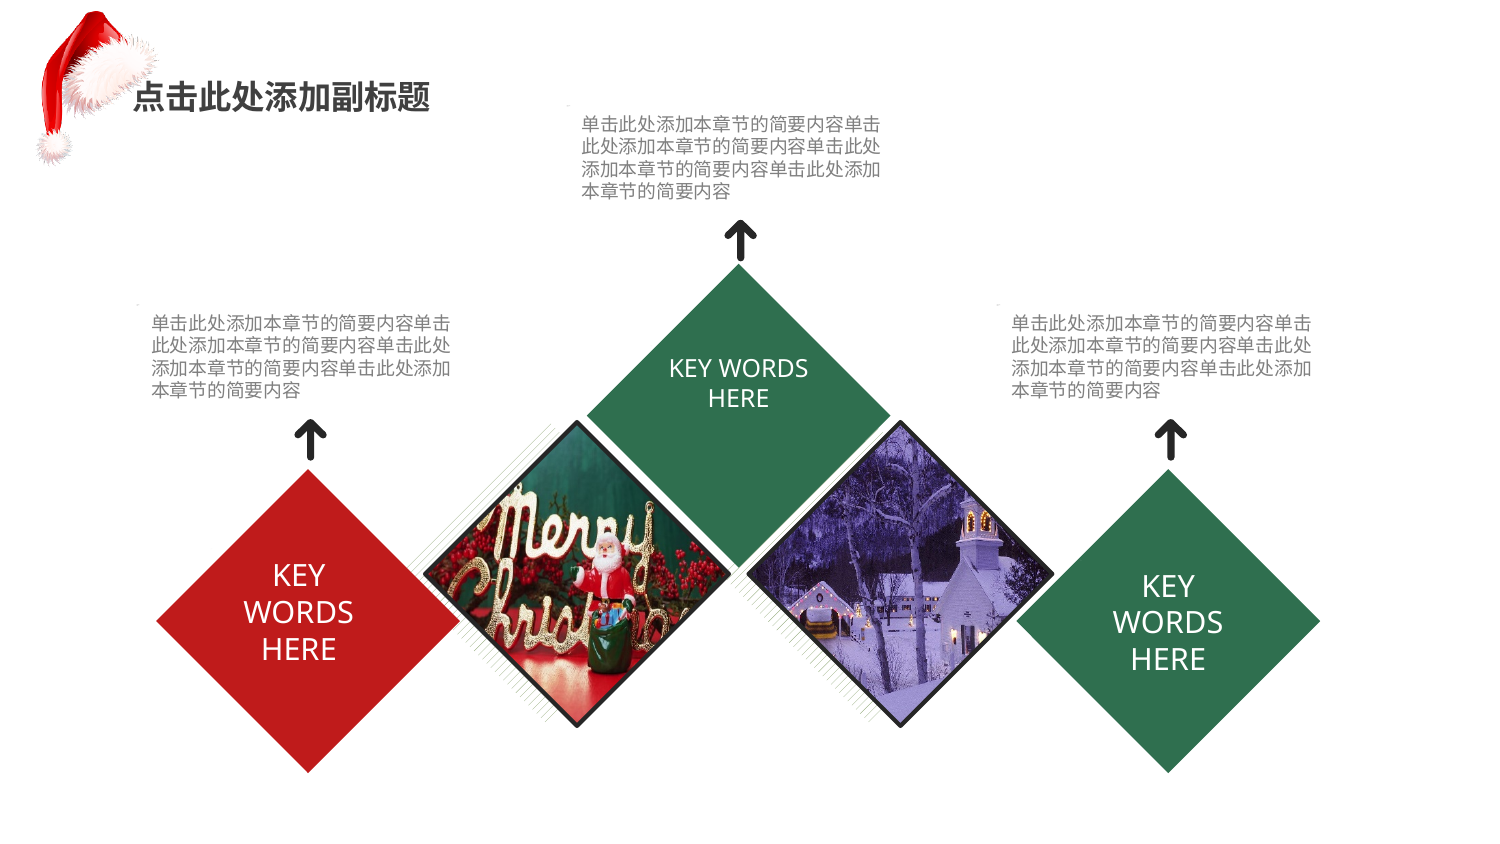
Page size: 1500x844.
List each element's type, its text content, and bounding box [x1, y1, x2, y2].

picture [0, 0, 210, 187]
text_box KEY WORDS HERE [210, 548, 388, 674]
text_box 单击此处添加本章节的简要内容单击此处添加本章节的简要内容单击此处添加本章节的简要内容单击此处添加本章节的简要内容 [996, 304, 1340, 410]
text_box 单击此处添加本章节的简要内容单击此处添加本章节的简要内容单击此处添加本章节的简要内容单击此处添加本章节的简要内容 [136, 304, 480, 410]
text_box [584, 349, 893, 570]
text_box [723, 428, 886, 727]
text_box [404, 418, 563, 727]
text_box [1152, 417, 1189, 463]
text_box [746, 419, 1055, 729]
text_box [654, 262, 823, 345]
text_box KEY WORDS HERE [1080, 559, 1257, 685]
text_box [292, 417, 329, 463]
text_box 单击此处添加本章节的简要内容单击此处添加本章节的简要内容单击此处添加本章节的简要内容单击此处添加本章节的简要内容 [566, 105, 910, 210]
text_box [722, 217, 759, 264]
text_box [1014, 467, 1323, 776]
text_box [154, 467, 463, 776]
text_box KEY WORDS HERE [650, 345, 828, 420]
text_box 点击此处添加副标题 [214, 65, 455, 126]
text_box [422, 419, 732, 729]
